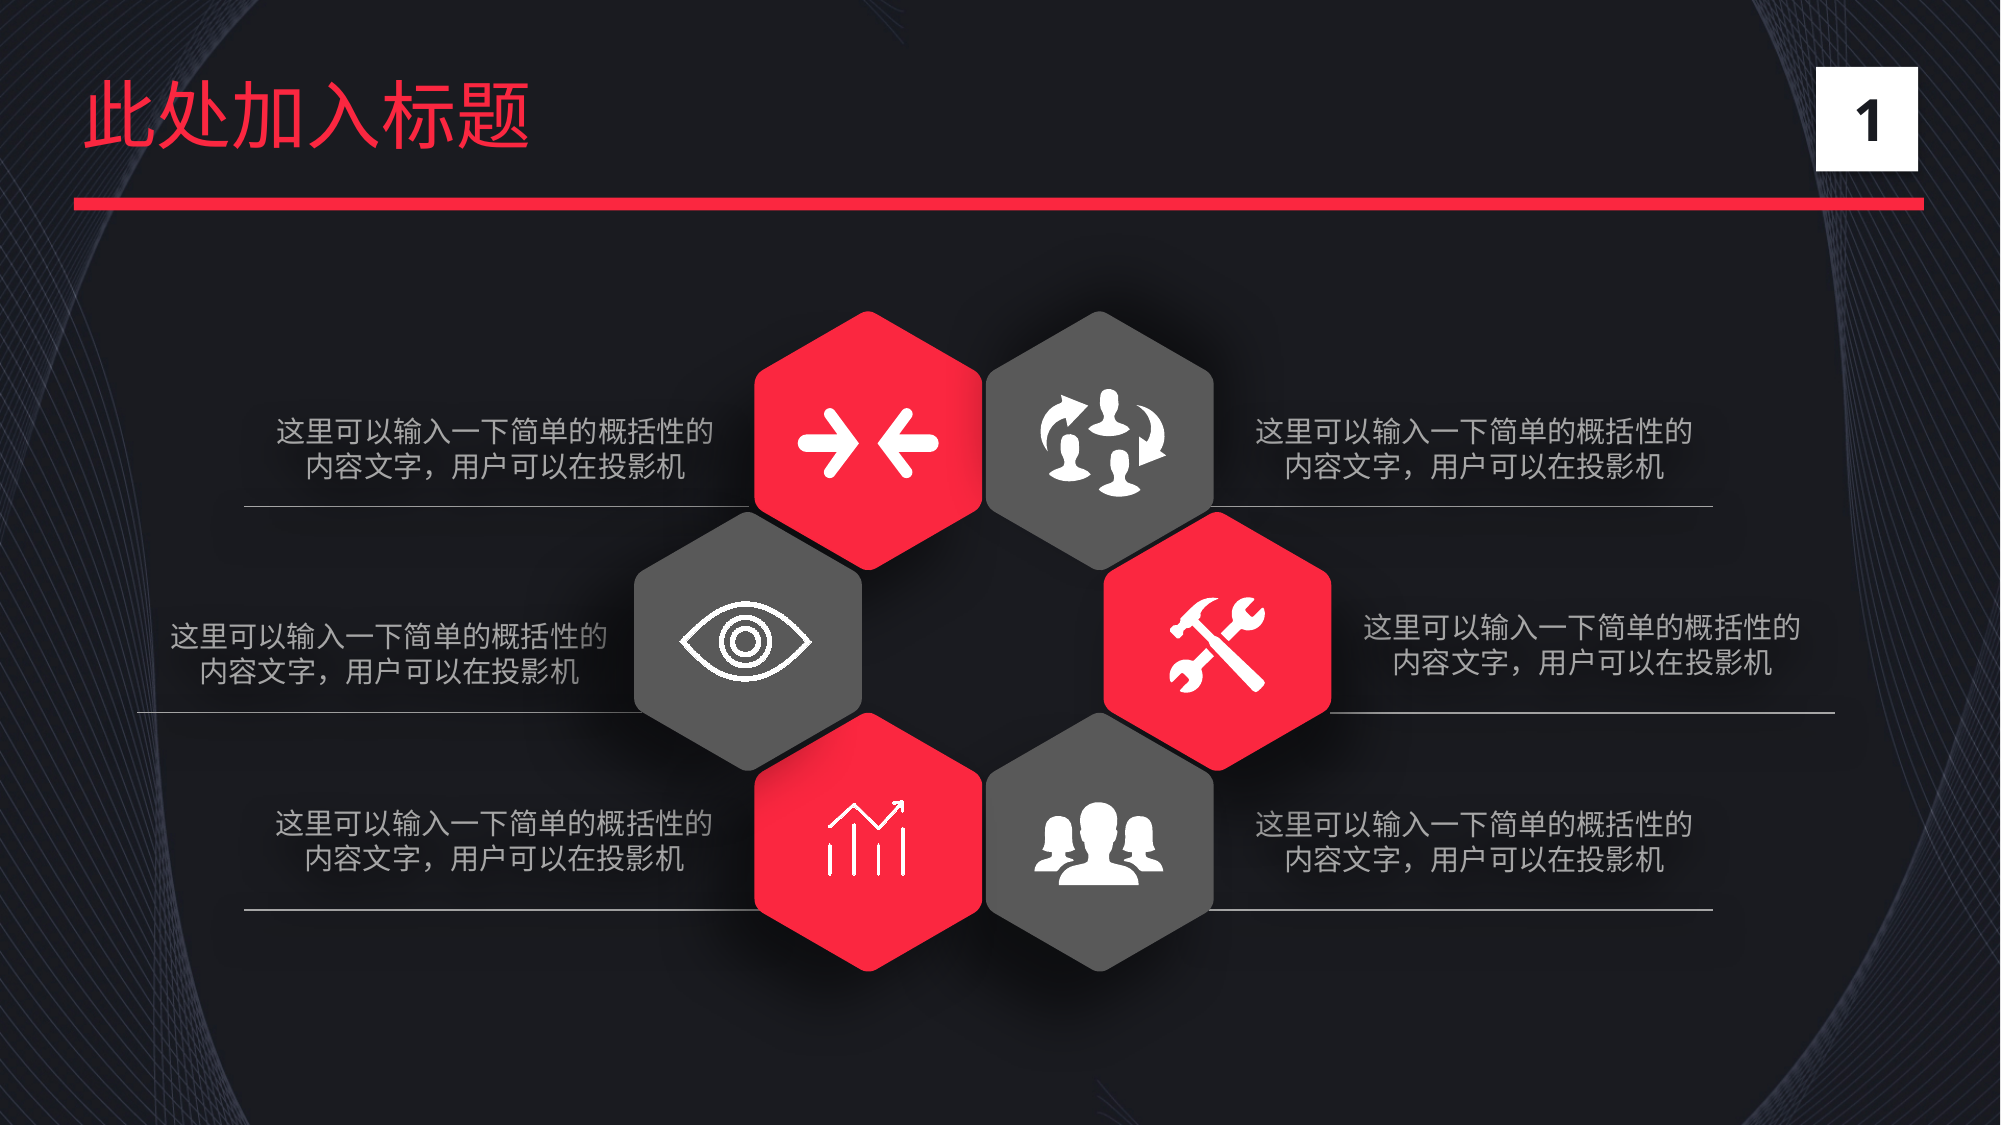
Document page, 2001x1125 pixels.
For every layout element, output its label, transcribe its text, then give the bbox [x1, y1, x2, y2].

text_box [618, 527, 877, 756]
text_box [970, 326, 1229, 556]
text_box 这里可以输入一下简单的概括性的内容文字，用户可以在投影机 [151, 610, 541, 696]
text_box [738, 727, 998, 957]
text_box 这里可以输入一下简单的概括性的内容文字，用户可以在投影机 [256, 798, 672, 883]
text_box [1816, 66, 1919, 172]
text_box 此处加入标题 [66, 60, 754, 177]
text_box 这里可以输入一下简单的概括性的内容文字，用户可以在投影机 [1258, 406, 1713, 492]
text_box 这里可以输入一下简单的概括性的内容文字，用户可以在投影机 [257, 405, 691, 491]
text_box 这里可以输入一下简单的概括性的内容文字，用户可以在投影机 [1381, 602, 1822, 687]
text_box 1 [1841, 77, 1913, 159]
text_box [738, 326, 969, 556]
text_box 这里可以输入一下简单的概括性的内容文字，用户可以在投影机 [1236, 798, 1713, 884]
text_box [1088, 527, 1347, 756]
text_box [72, 195, 1926, 212]
picture [0, 0, 2001, 1125]
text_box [998, 727, 1229, 957]
